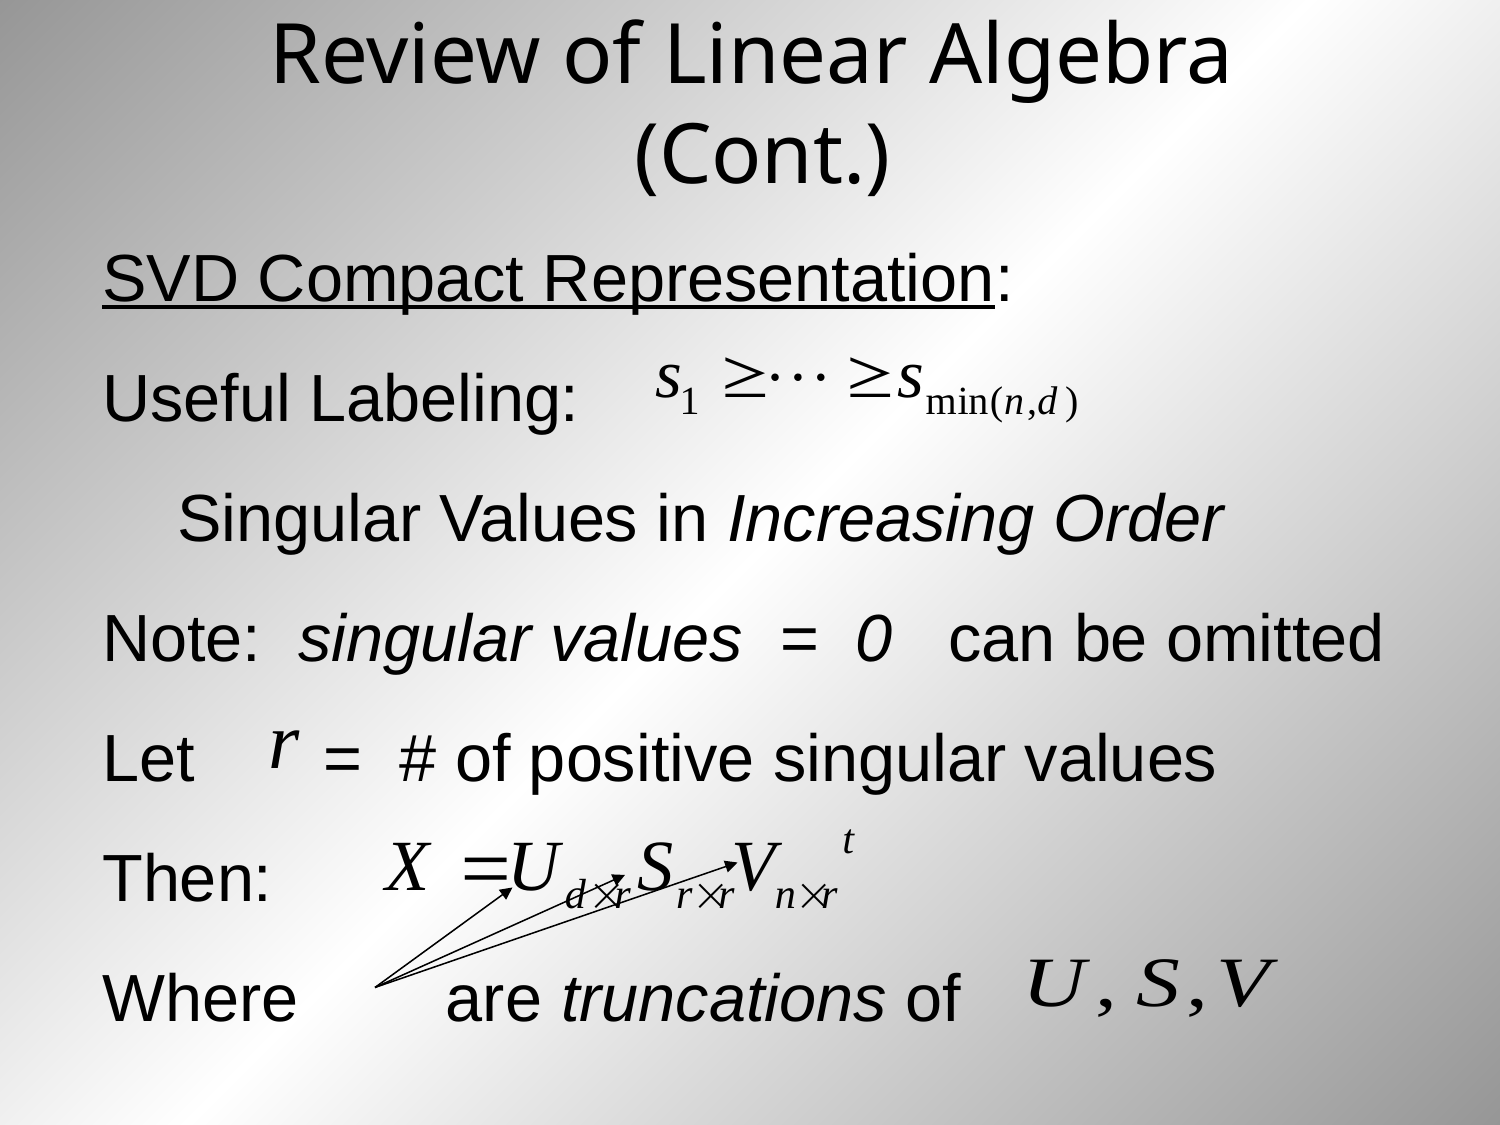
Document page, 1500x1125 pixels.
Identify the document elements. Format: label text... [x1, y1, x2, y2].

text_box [1024, 949, 1288, 1030]
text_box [649, 337, 1085, 430]
text_box SVD Compact Representation: Useful Labeling: Singular Values in Increasing Order Note: singular values = 0 can be omitted Let = # of positive singular values Then: Where are truncations of [87, 451, 1450, 524]
text_box SVD Compact Representation: Useful Labeling: Singular Values in Increasing Order Note: singular values = 0 can be omitted Let = # of positive singular values Then: Where are truncations of [87, 538, 1450, 545]
text_box SVD Compact Representation: Useful Labeling: Singular Values in Increasing Order Note: singular values = 0 can be omitted Let = # of positive singular values Then: Where are truncations of [87, 546, 1450, 1042]
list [262, 724, 307, 776]
title Review of Linear Algebra (Cont.) [125, 37, 1400, 163]
text_box SVD Compact Representation: Useful Labeling: Singular Values in Increasing Order Note: singular values = 0 can be omitted Let = # of positive singular values Then: Where are truncations of [87, 187, 1450, 449]
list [374, 812, 863, 918]
text_box SVD Compact Representation: Useful Labeling: Singular Values in Increasing Order Note: singular values = 0 can be omitted Let = # of positive singular values Then: Where are truncations of [87, 529, 1450, 534]
